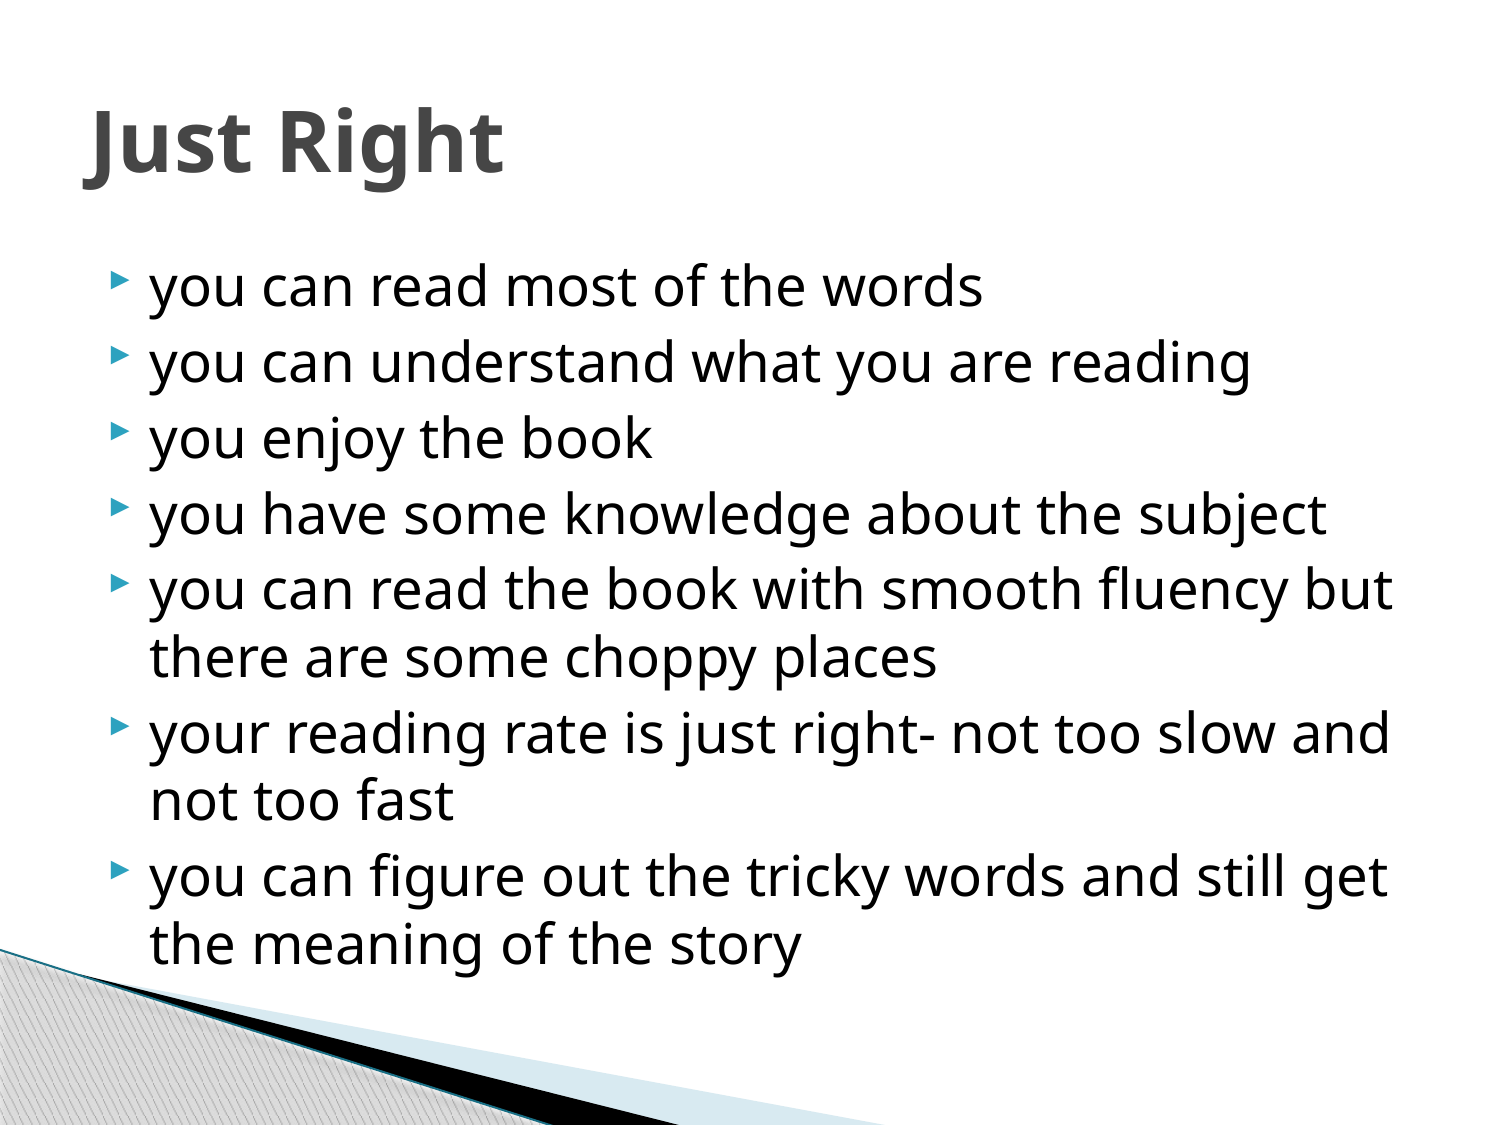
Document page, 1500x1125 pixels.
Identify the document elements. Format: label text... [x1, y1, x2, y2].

title Just Right [75, 45, 1425, 233]
list you can read most of the words you can understand what you are reading you enjoy the book you have some knowledge about the subject you can read the book with smooth fluency but there are some choppy places your reading rate is just right- not too slow and not too fast you can figure out the tricky words and still get the meaning of the story [75, 243, 1425, 986]
